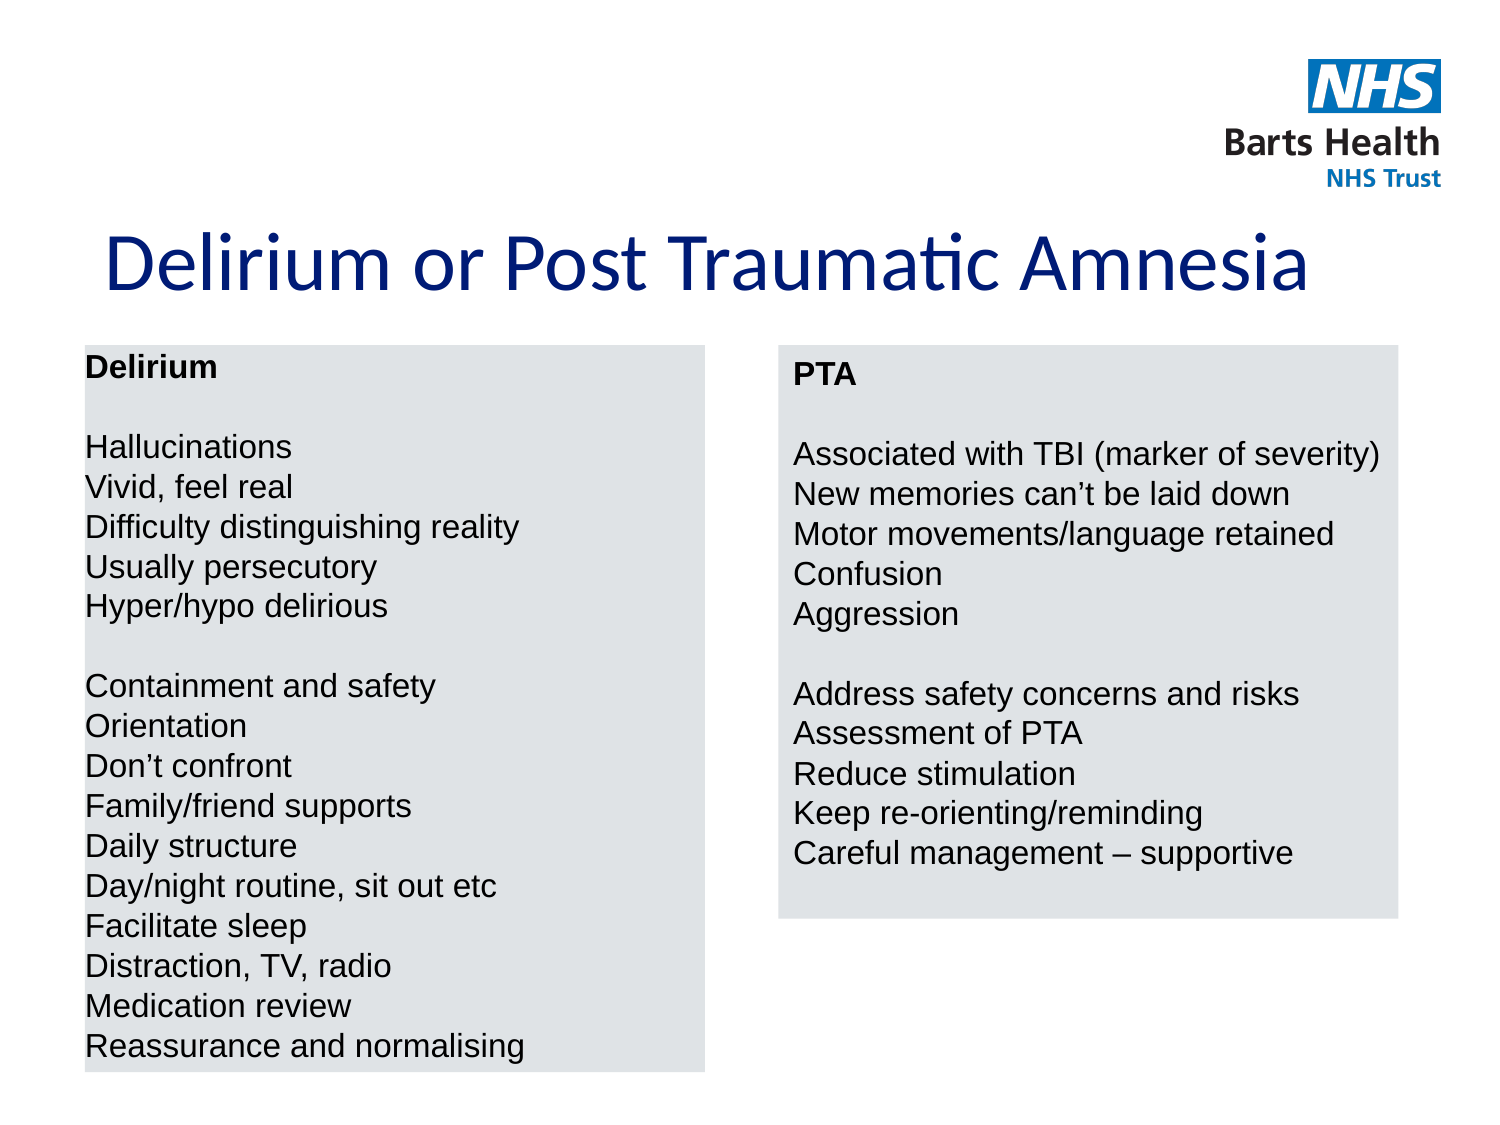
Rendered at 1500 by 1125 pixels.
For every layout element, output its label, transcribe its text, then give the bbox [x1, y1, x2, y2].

title Delirium or Post Traumatic Amnesia [104, 206, 1393, 308]
picture [772, 338, 1394, 930]
picture [1226, 59, 1441, 187]
list Delirium Hallucinations Vivid, feel real Difficulty distinguishing reality Usually persecutory Hyper/hypo delirious Containment and safety Orientation Don’t confront Family/friend supports Daily structure Day/night routine, sit out etc Facilitate sleep Distraction, TV, radio Medication review Reassurance and normalising [84, 345, 705, 1073]
